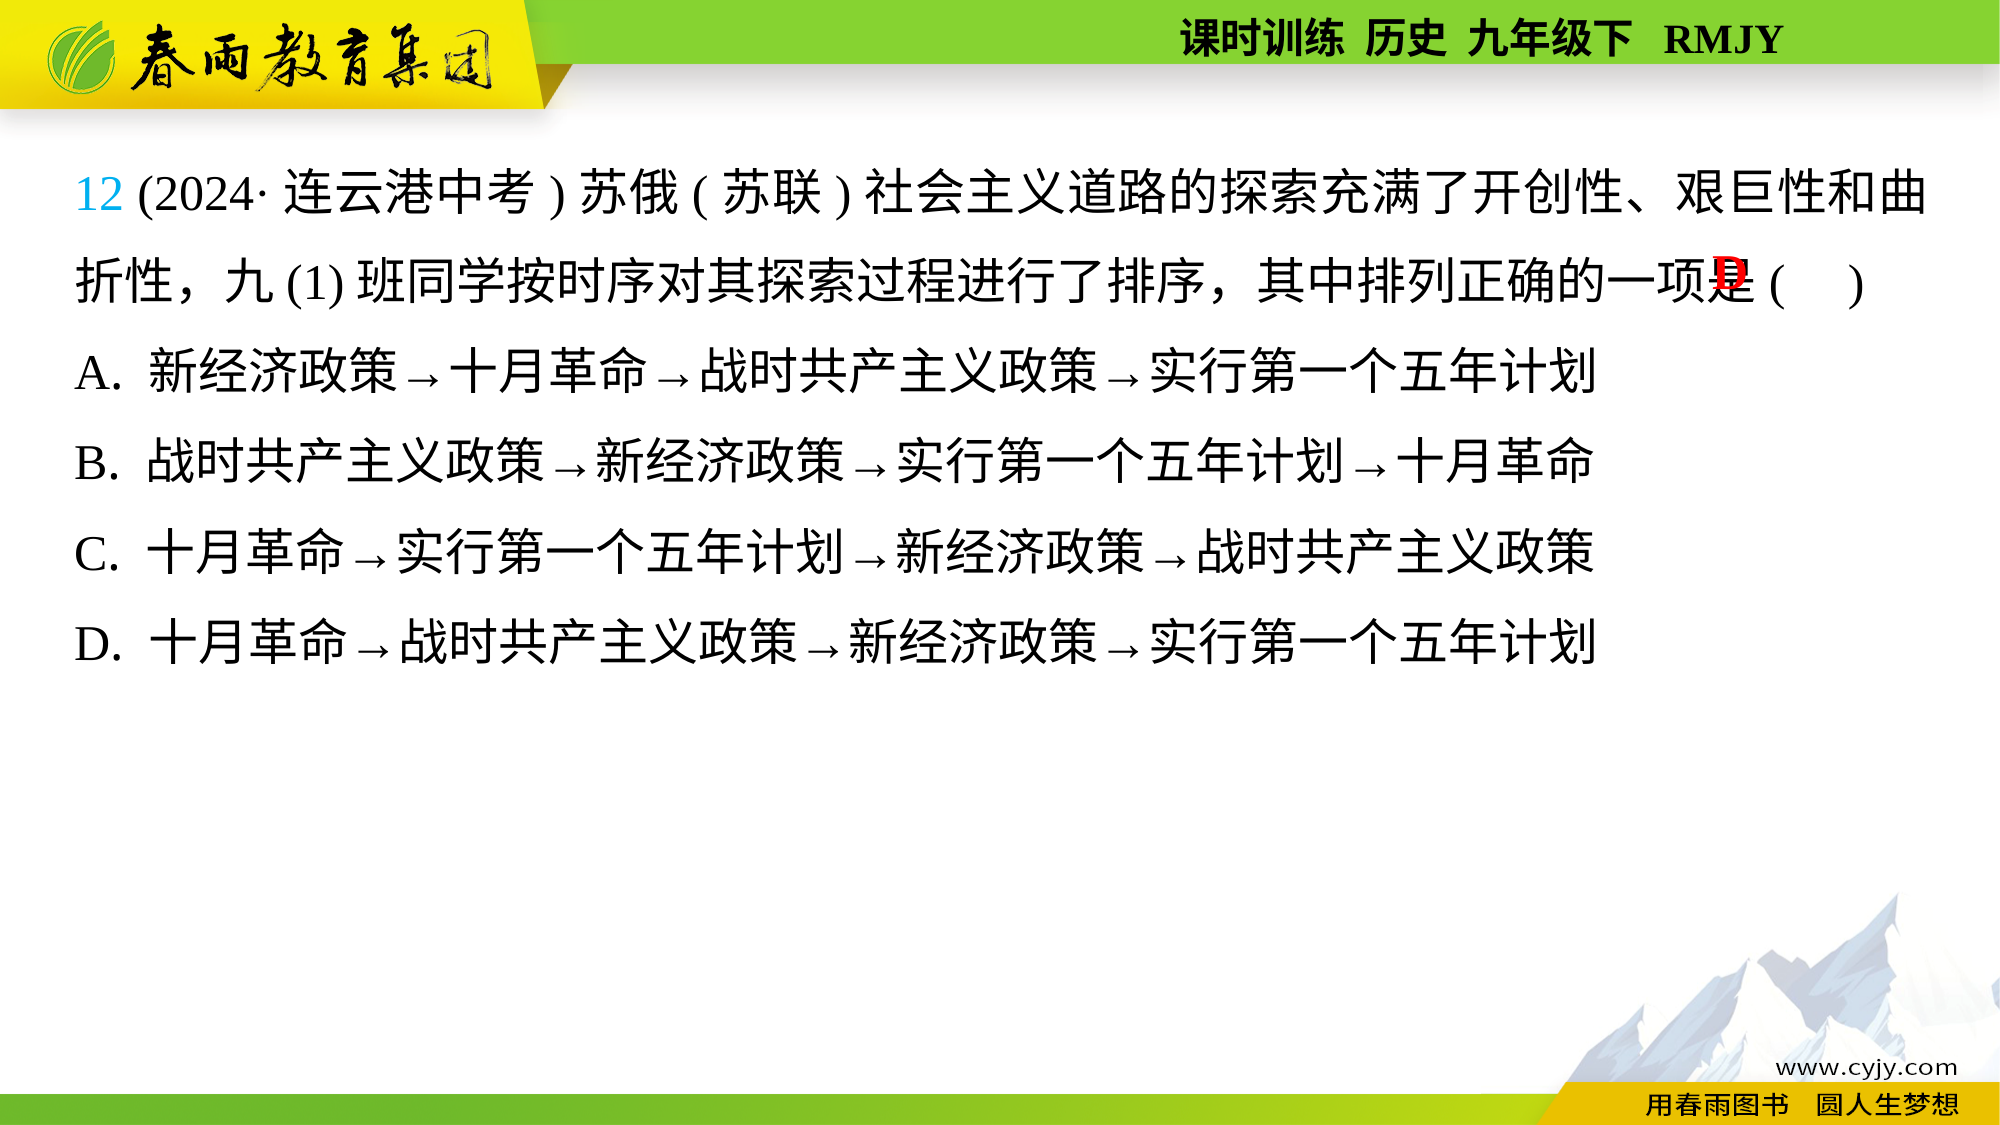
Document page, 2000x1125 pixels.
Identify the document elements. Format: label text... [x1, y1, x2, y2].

text_box D [1697, 231, 1763, 307]
picture [0, 0, 2000, 1125]
list 12 (2024·连云港中考)苏俄(苏联)社会主义道路的探索充满了开创性、艰巨性和曲折性，九(1)班同学按时序对其探索过程进行了排序，其中排列正确的一项是( ) A. 新经济政策→十月革命→战时共产主义政策→实行第一个五年计划 B. 战时共产主义政策→新经济政策→实行第一个五年计划→十月革命 C. 十月革命→实行第一个五年计划→新经济政策→战时共产主义政策 D. 十月革命→战时共产主义政策→新经济政策→实行第一个五年计划 [59, 122, 1944, 683]
